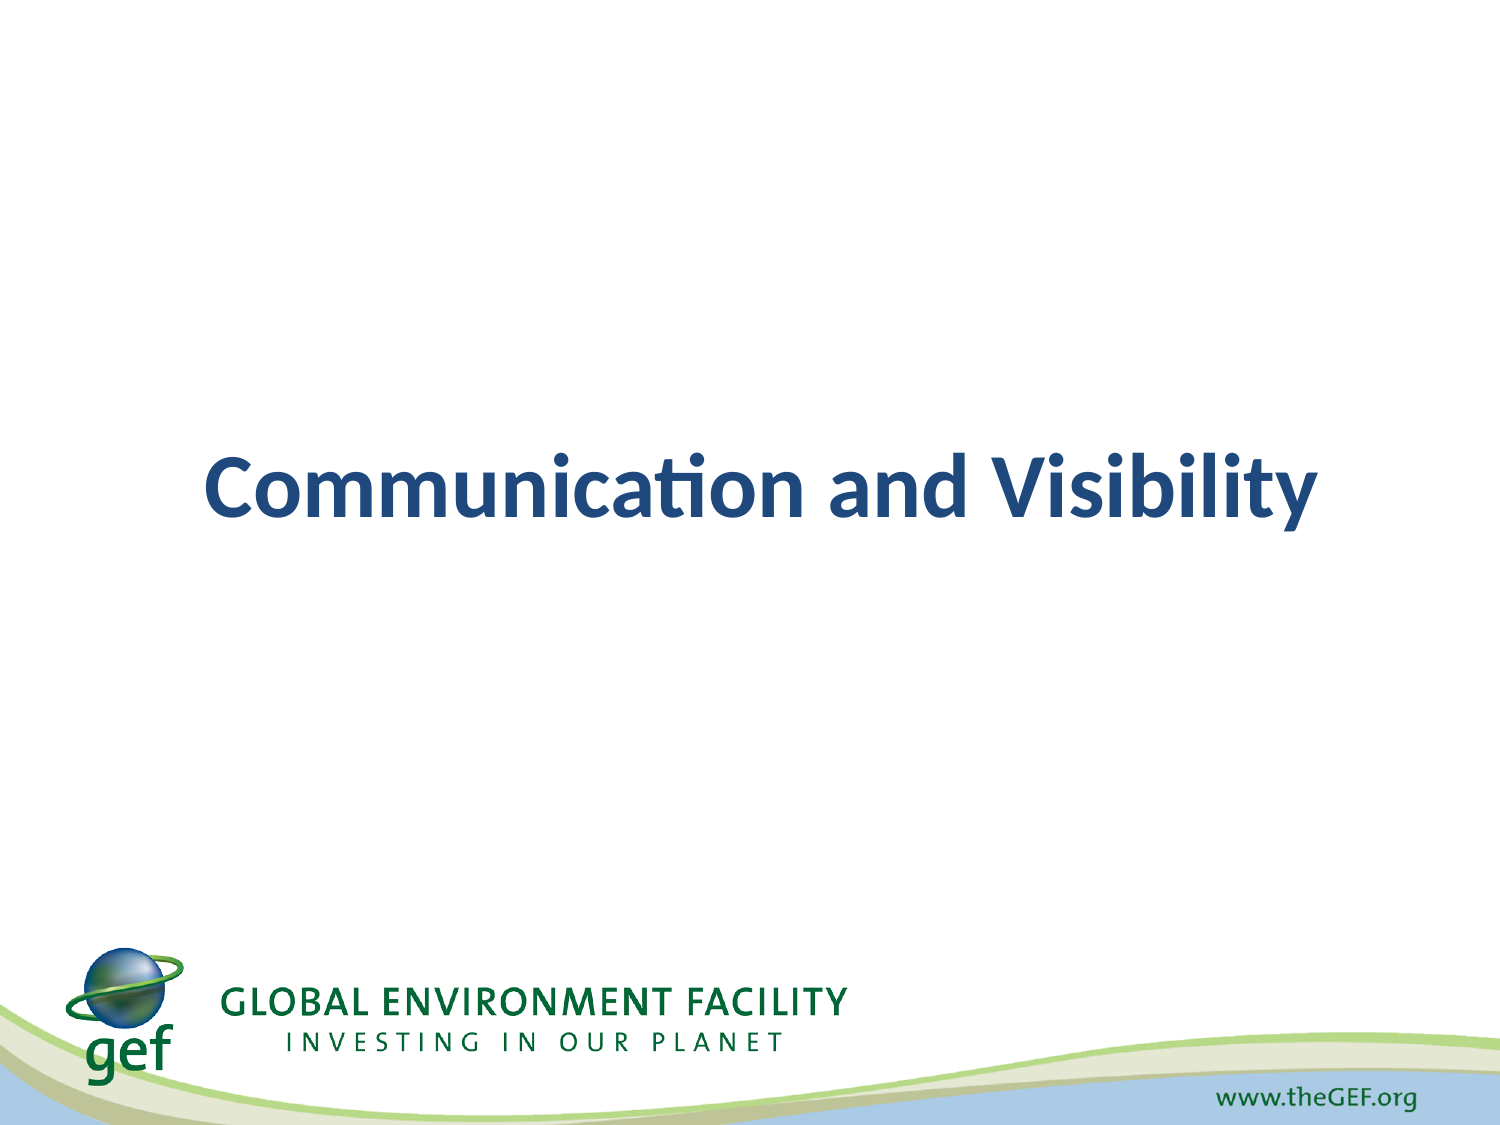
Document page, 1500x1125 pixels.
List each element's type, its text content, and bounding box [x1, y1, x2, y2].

picture [0, 920, 1500, 1125]
title Communication and Visibility [87, 387, 1438, 576]
